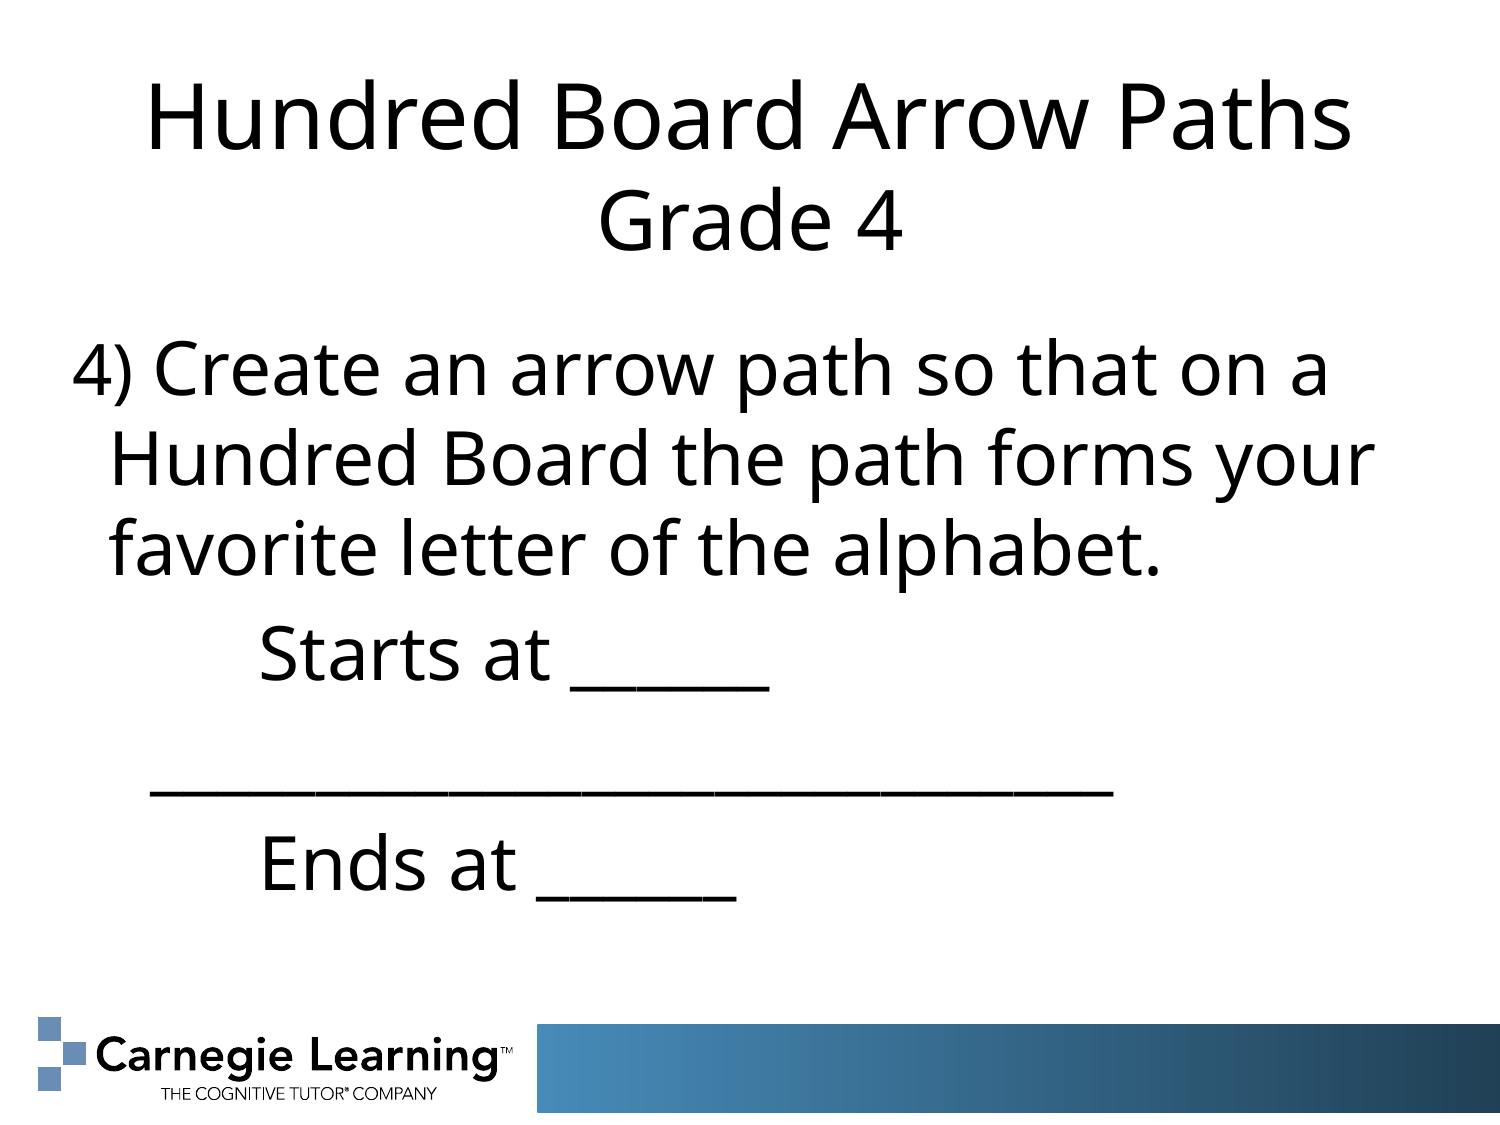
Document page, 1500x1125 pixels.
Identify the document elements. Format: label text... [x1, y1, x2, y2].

title Hundred Board Arrow Paths Grade 4 [74, 24, 1426, 301]
list 4) Create an arrow path so that on a Hundred Board the path forms your favorite letter of the alphabet. Starts at ______ _____________________________ Ends at ______ [37, 312, 1463, 1001]
